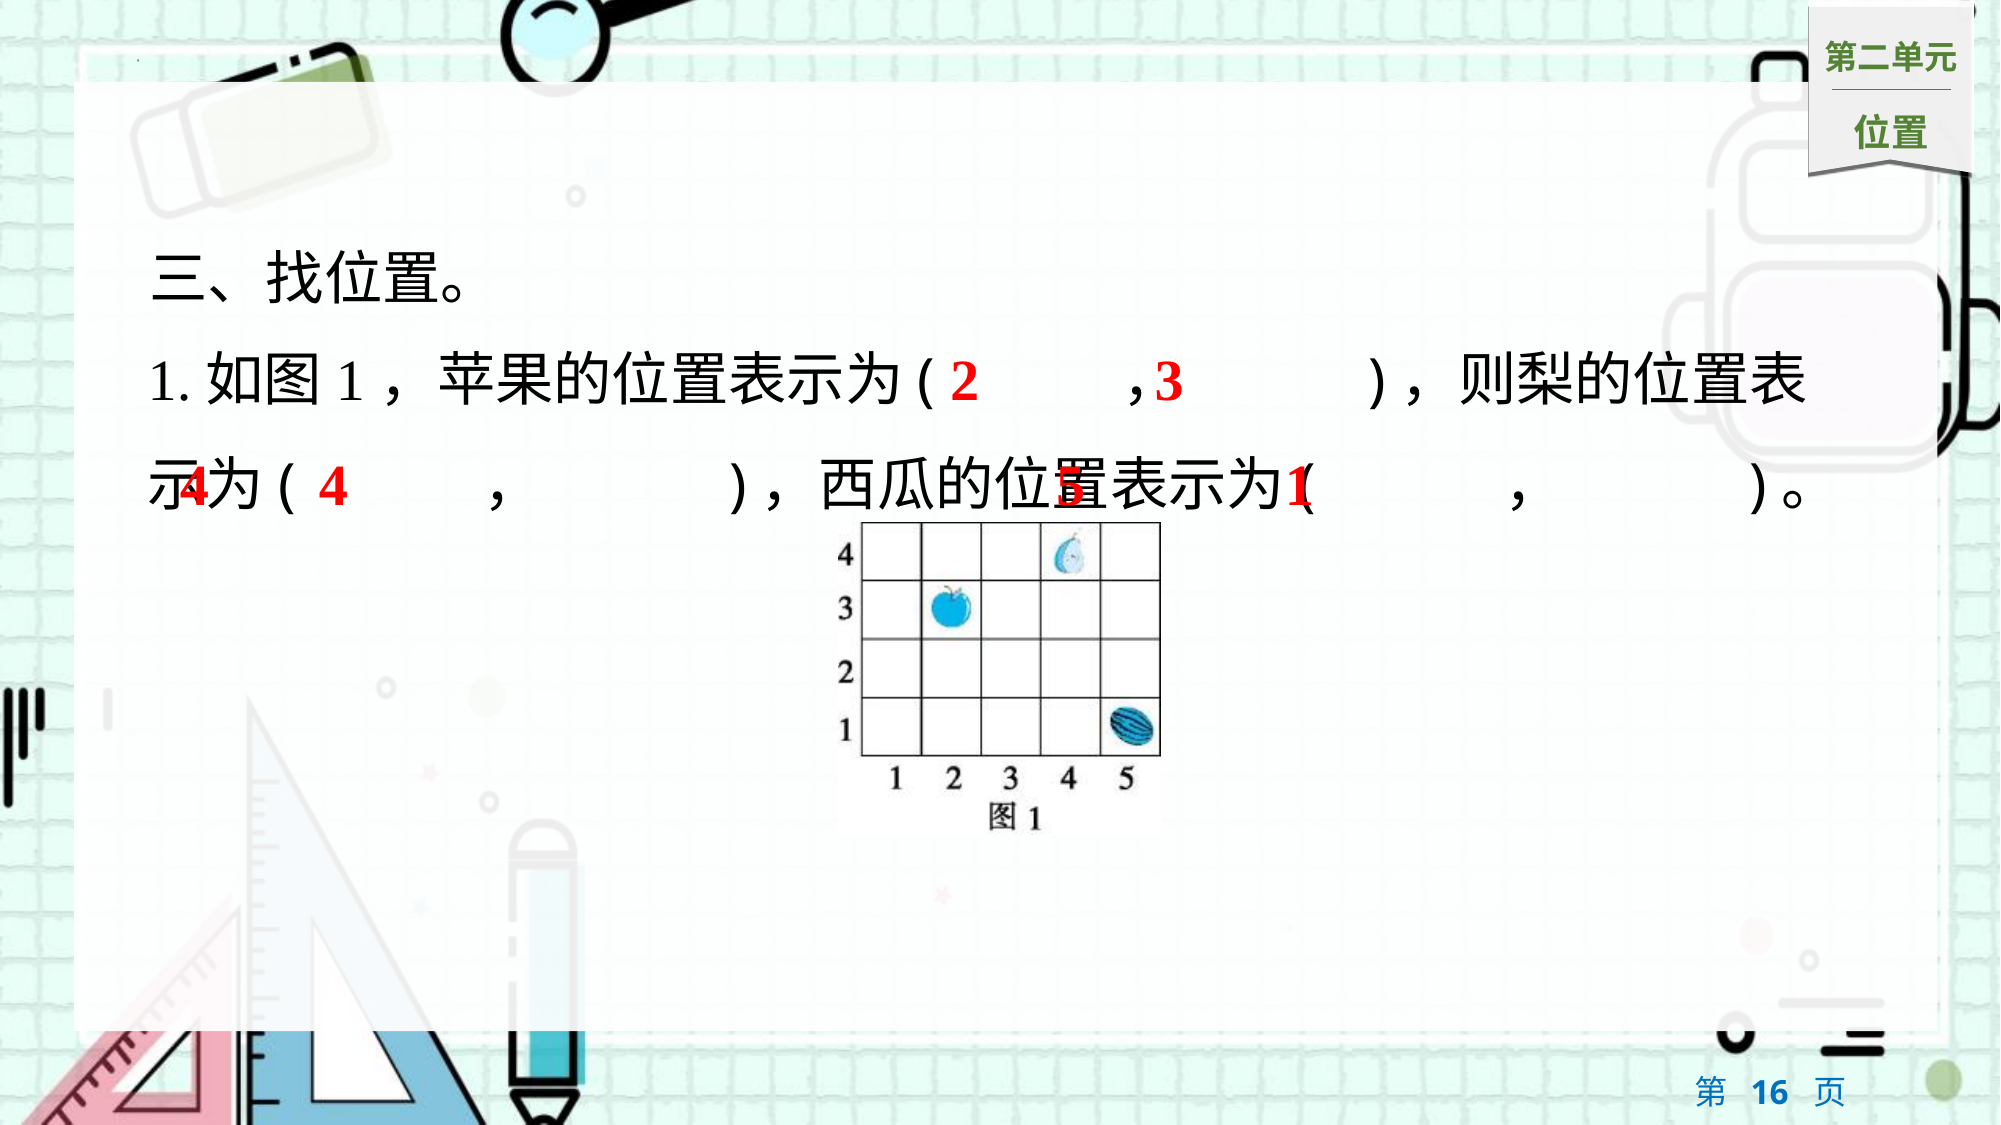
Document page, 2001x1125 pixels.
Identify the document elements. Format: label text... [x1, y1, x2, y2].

text_box 4 [304, 404, 543, 513]
picture [1938, 168, 1971, 176]
picture [838, 522, 1161, 835]
text_box 三、找位置。 [149, 206, 500, 307]
text_box 4 [165, 404, 304, 513]
text_box 1 [1269, 404, 1477, 513]
text_box 2 [935, 299, 1053, 421]
text_box 3 [1139, 299, 1258, 404]
text_box 1.如图1，苹果的位置表示为( 2 ， 3 )，则梨的位置表示为( 4 ， 4 )，西瓜的位置表示为( 5 ， 1 )。 [147, 307, 1853, 518]
text_box 5 [1041, 404, 1269, 513]
picture [0, 0, 2000, 1125]
